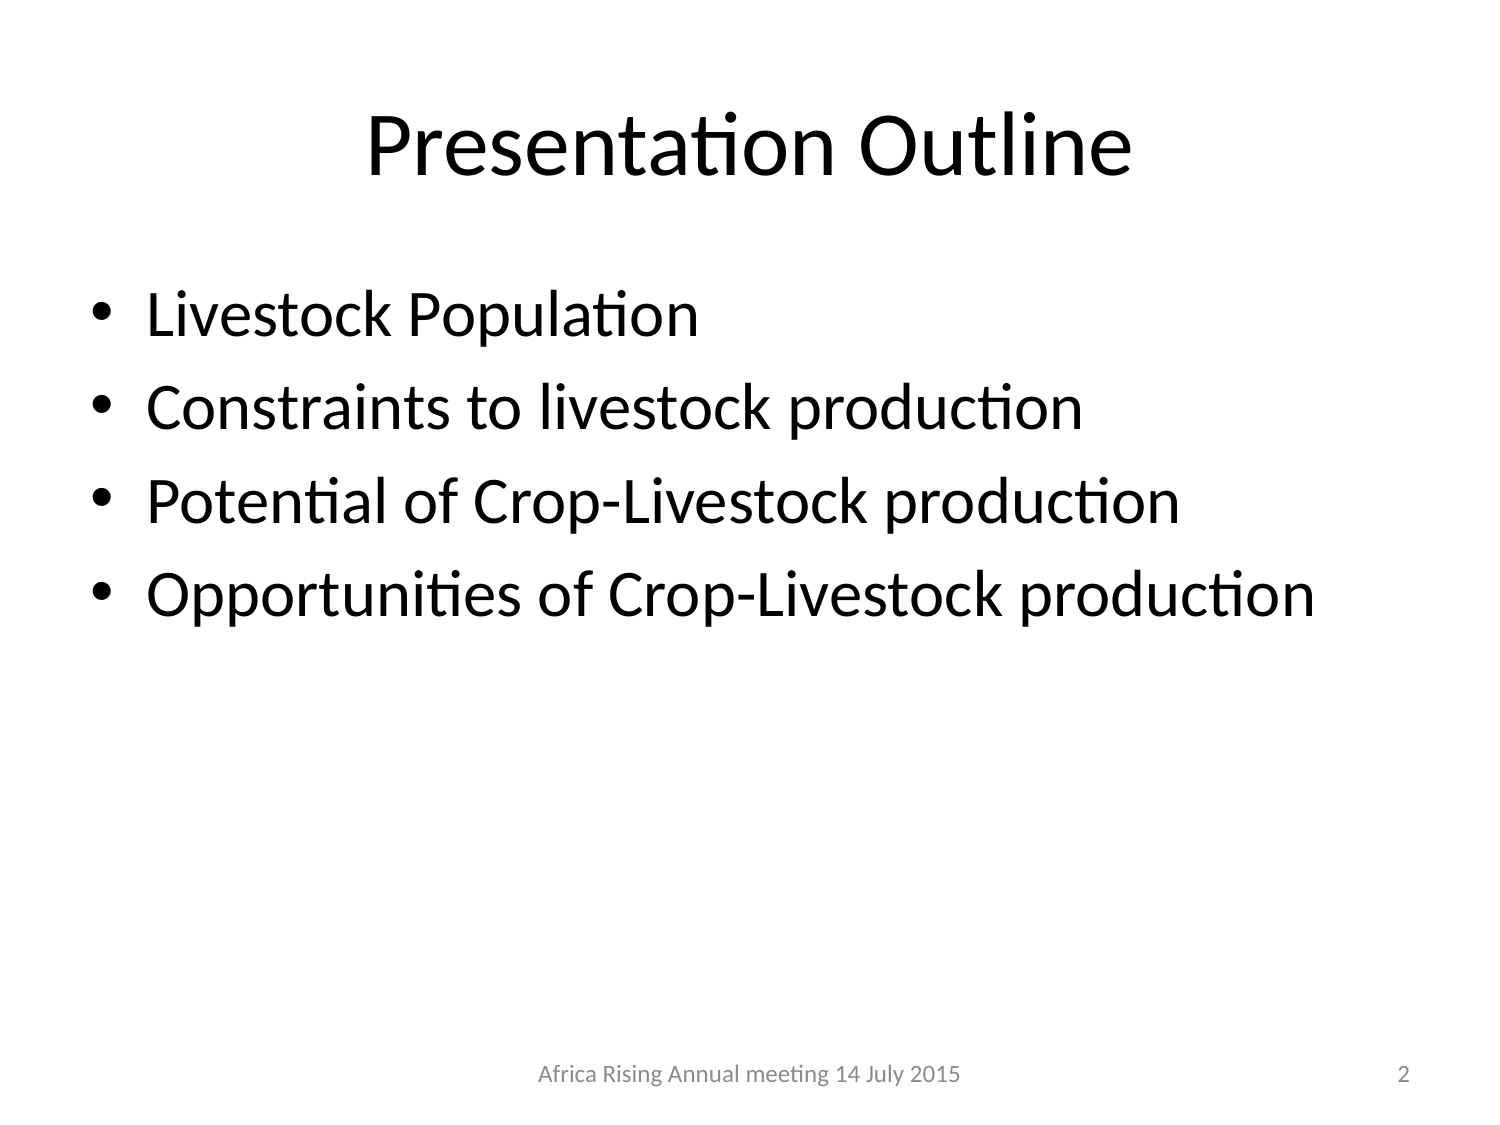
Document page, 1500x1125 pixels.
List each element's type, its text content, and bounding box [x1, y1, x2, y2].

list Livestock Population Constraints to livestock production Potential of Crop-Livestock production Opportunities of Crop-Livestock production [75, 262, 1425, 1005]
footer Africa Rising Annual meeting 14 July 2015 [512, 1042, 988, 1103]
title Presentation Outline [75, 45, 1425, 233]
slide_number 2 [1074, 1042, 1425, 1103]
